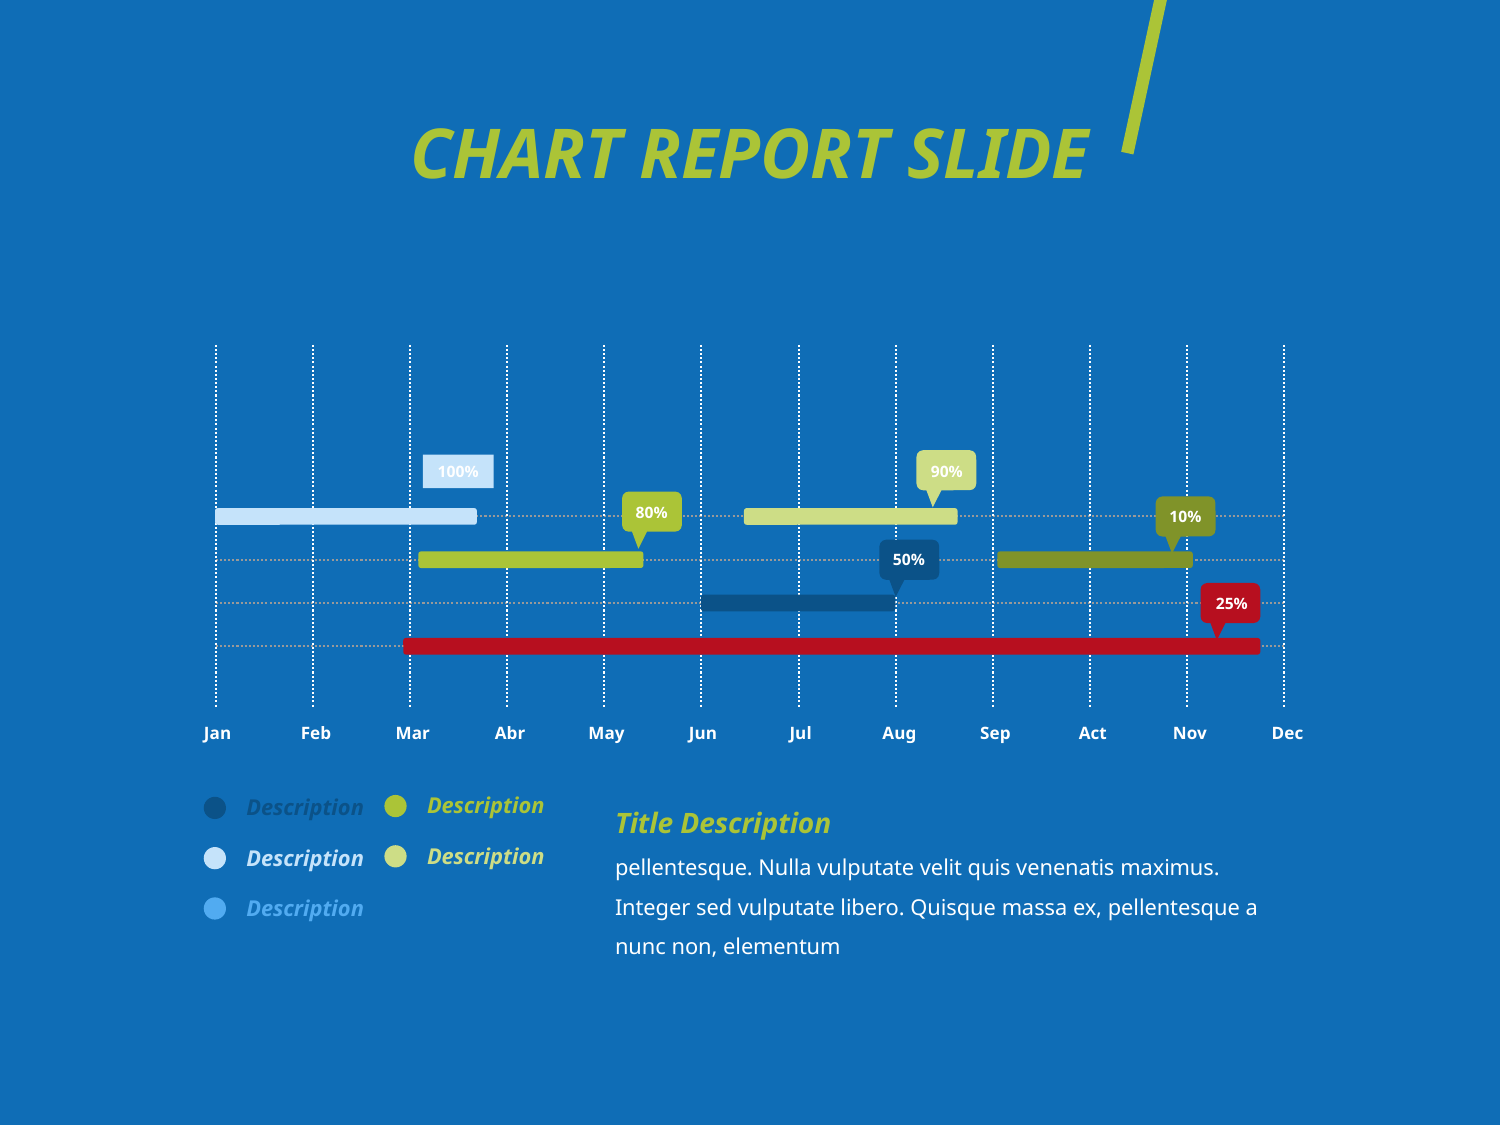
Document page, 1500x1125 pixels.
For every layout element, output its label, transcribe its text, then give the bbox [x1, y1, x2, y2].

text_box Description [231, 836, 383, 878]
text_box [202, 896, 228, 921]
text_box Title Description [600, 797, 879, 833]
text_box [203, 722, 1302, 744]
text_box [383, 793, 408, 819]
text_box Description [231, 786, 383, 828]
text_box [202, 845, 228, 871]
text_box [215, 344, 1285, 708]
text_box [202, 795, 228, 821]
text_box Description [231, 887, 383, 929]
text_box Description [412, 784, 564, 826]
text_box Description [412, 835, 564, 876]
text_box [383, 844, 408, 869]
title CHART REPORT SLIDE [290, 50, 1210, 263]
text_box pellentesque. Nulla vulputate velit quis venenatis maximus. Integer sed vulputate libero. Quisque massa ex, pellentesque a nunc non, elementum [600, 833, 1311, 967]
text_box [1127, 0, 1182, 154]
